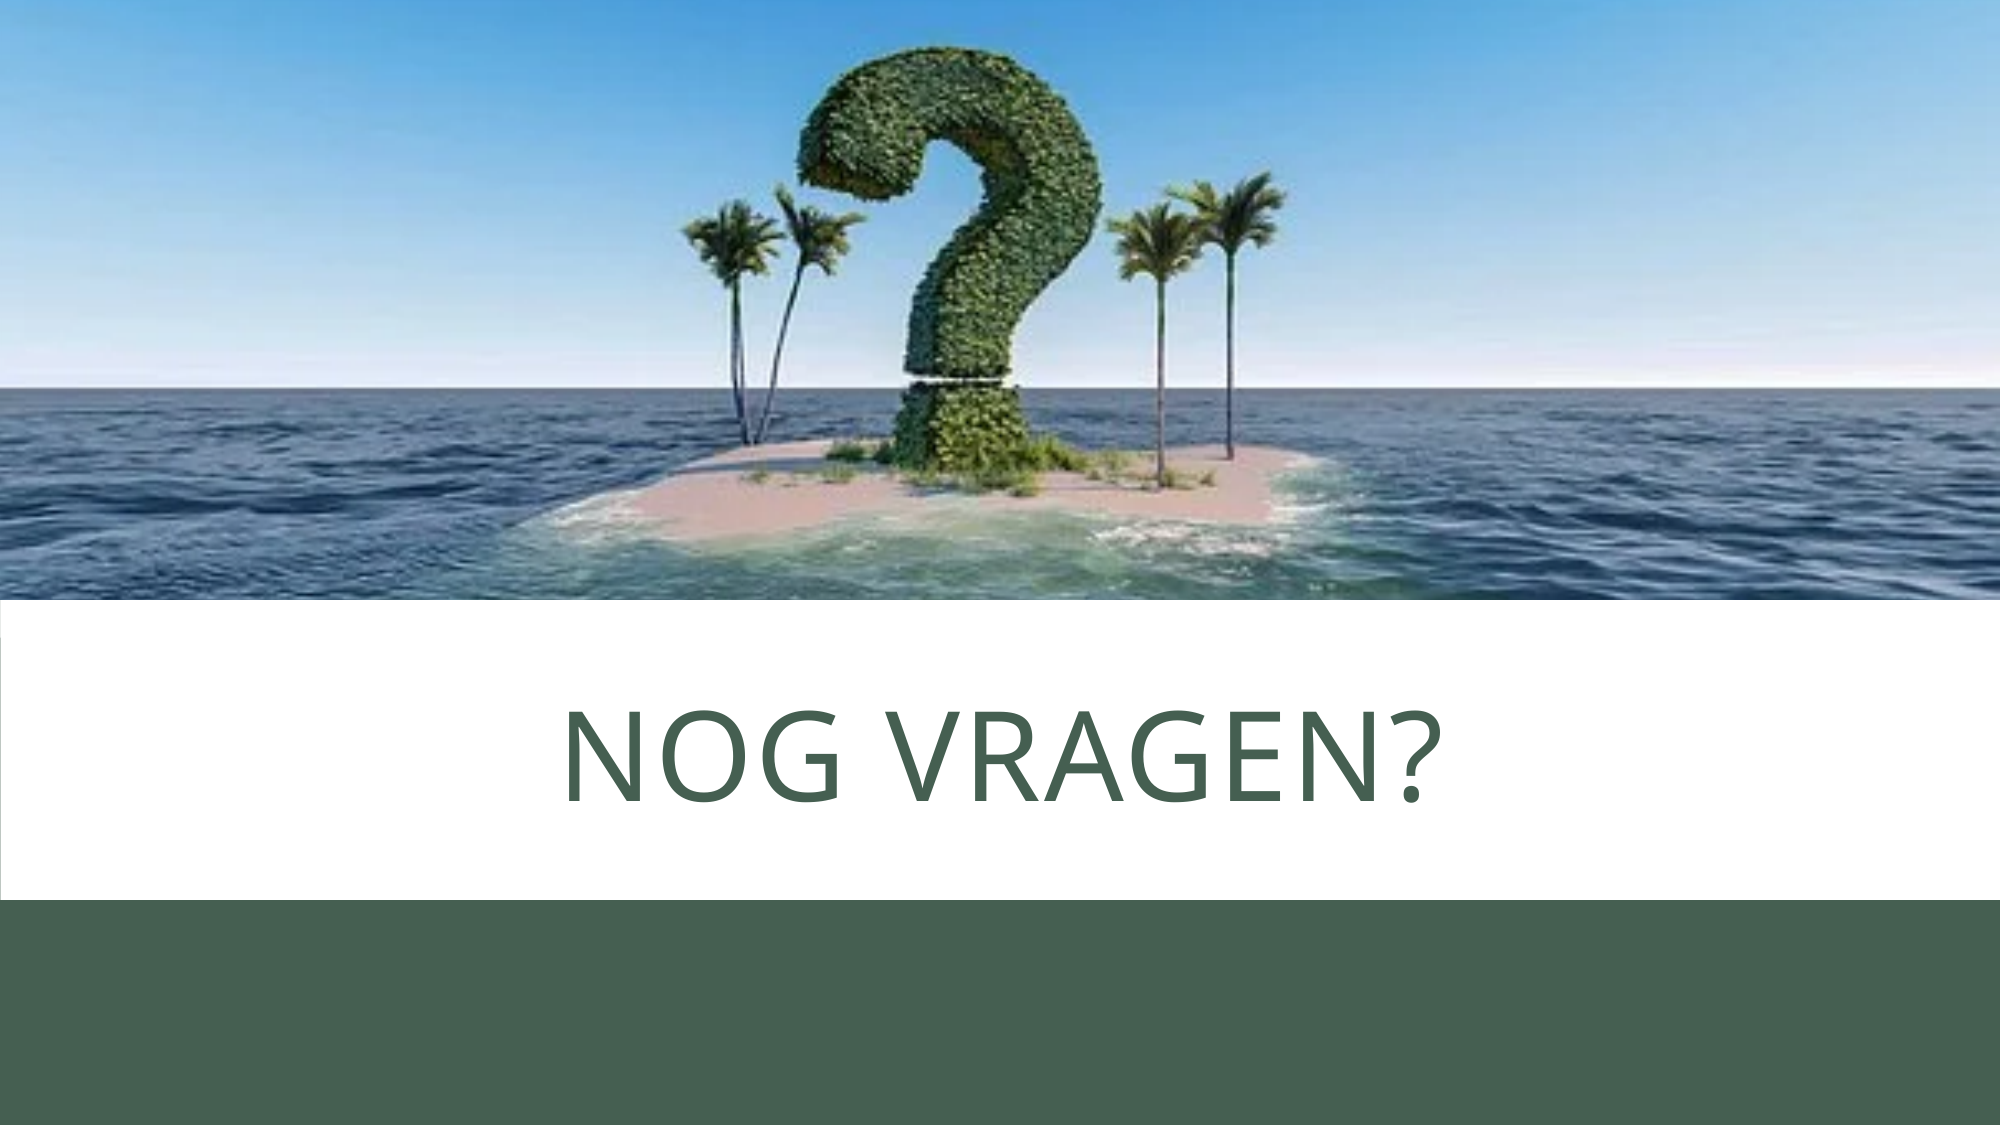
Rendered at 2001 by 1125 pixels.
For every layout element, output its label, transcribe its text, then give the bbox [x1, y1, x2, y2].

text_box [0, 612, 2000, 901]
picture [0, 0, 2000, 601]
title Nog vragen? [60, 622, 1942, 908]
